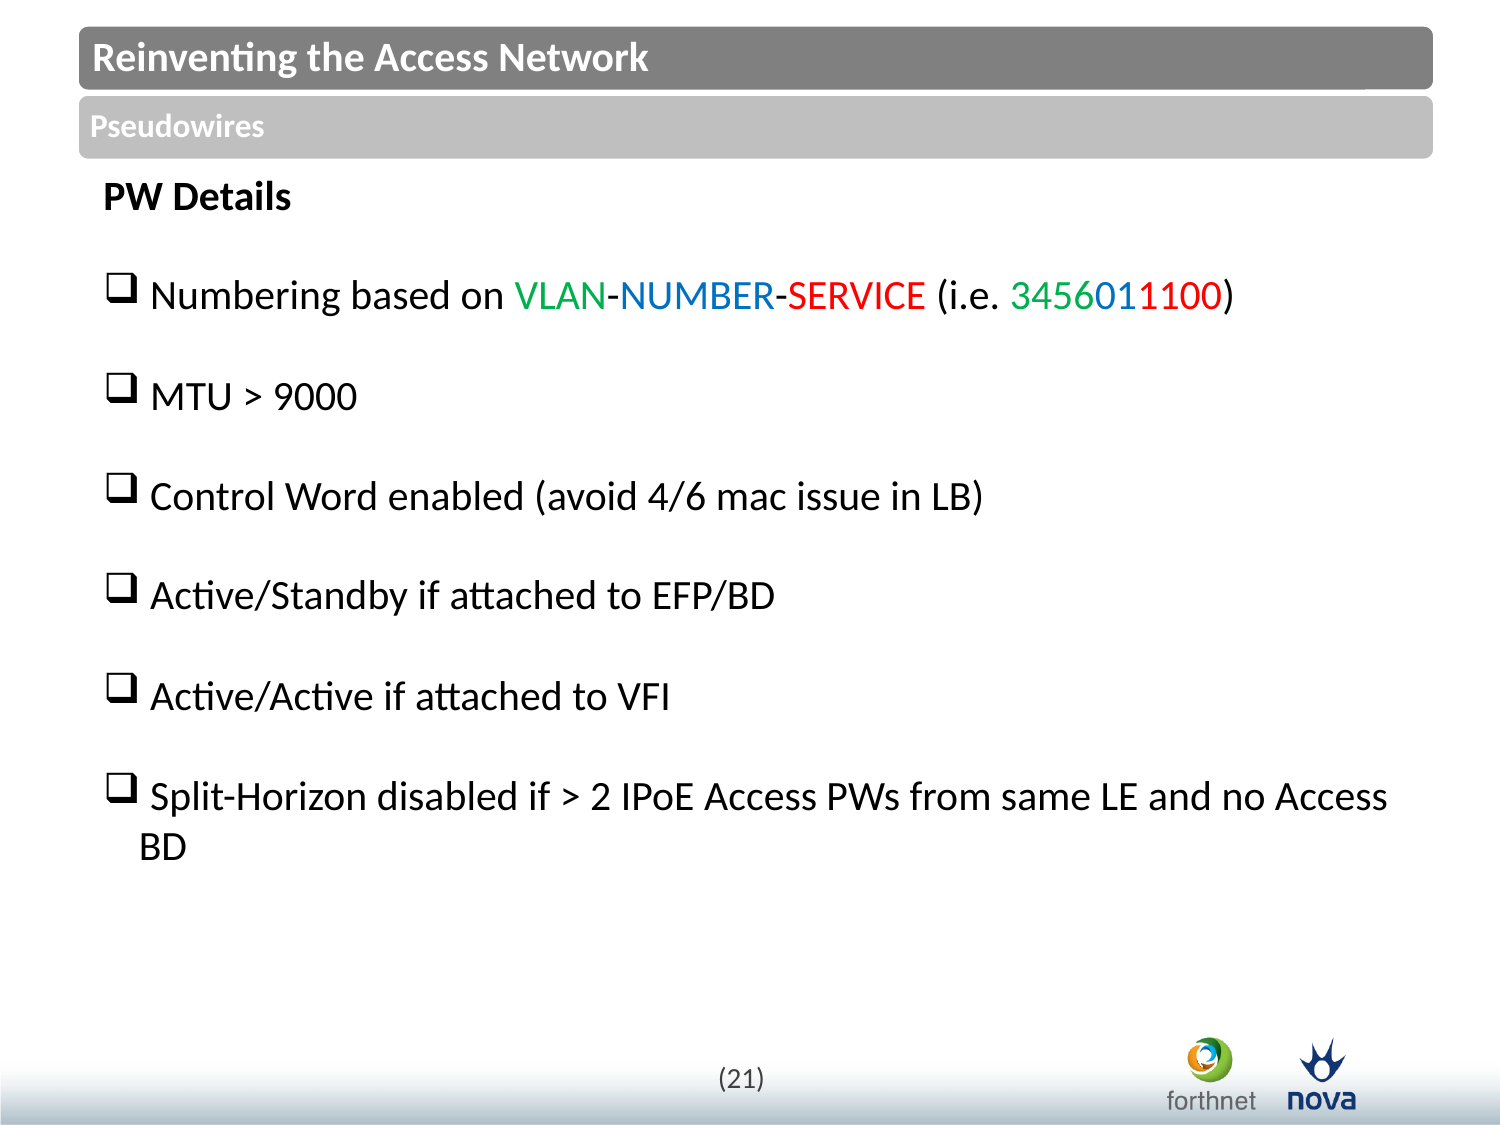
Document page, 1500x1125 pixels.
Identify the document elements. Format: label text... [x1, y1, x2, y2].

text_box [76, 24, 1436, 162]
text_box PW Details Numbering based on VLAN-NUMBER-SERVICE (i.e. 3456011100) MTU > 9000 Control Word enabled (avoid 4/6 mac issue in LB) Active/Standby if attached to EFP/BD Active/Active if attached to VFI Split-Horizon disabled if > 2 IPoE Access PWs from same LE and no Access BD [88, 169, 1424, 926]
slide_number (21) [703, 1046, 1054, 1107]
picture [2, 1010, 1500, 1125]
